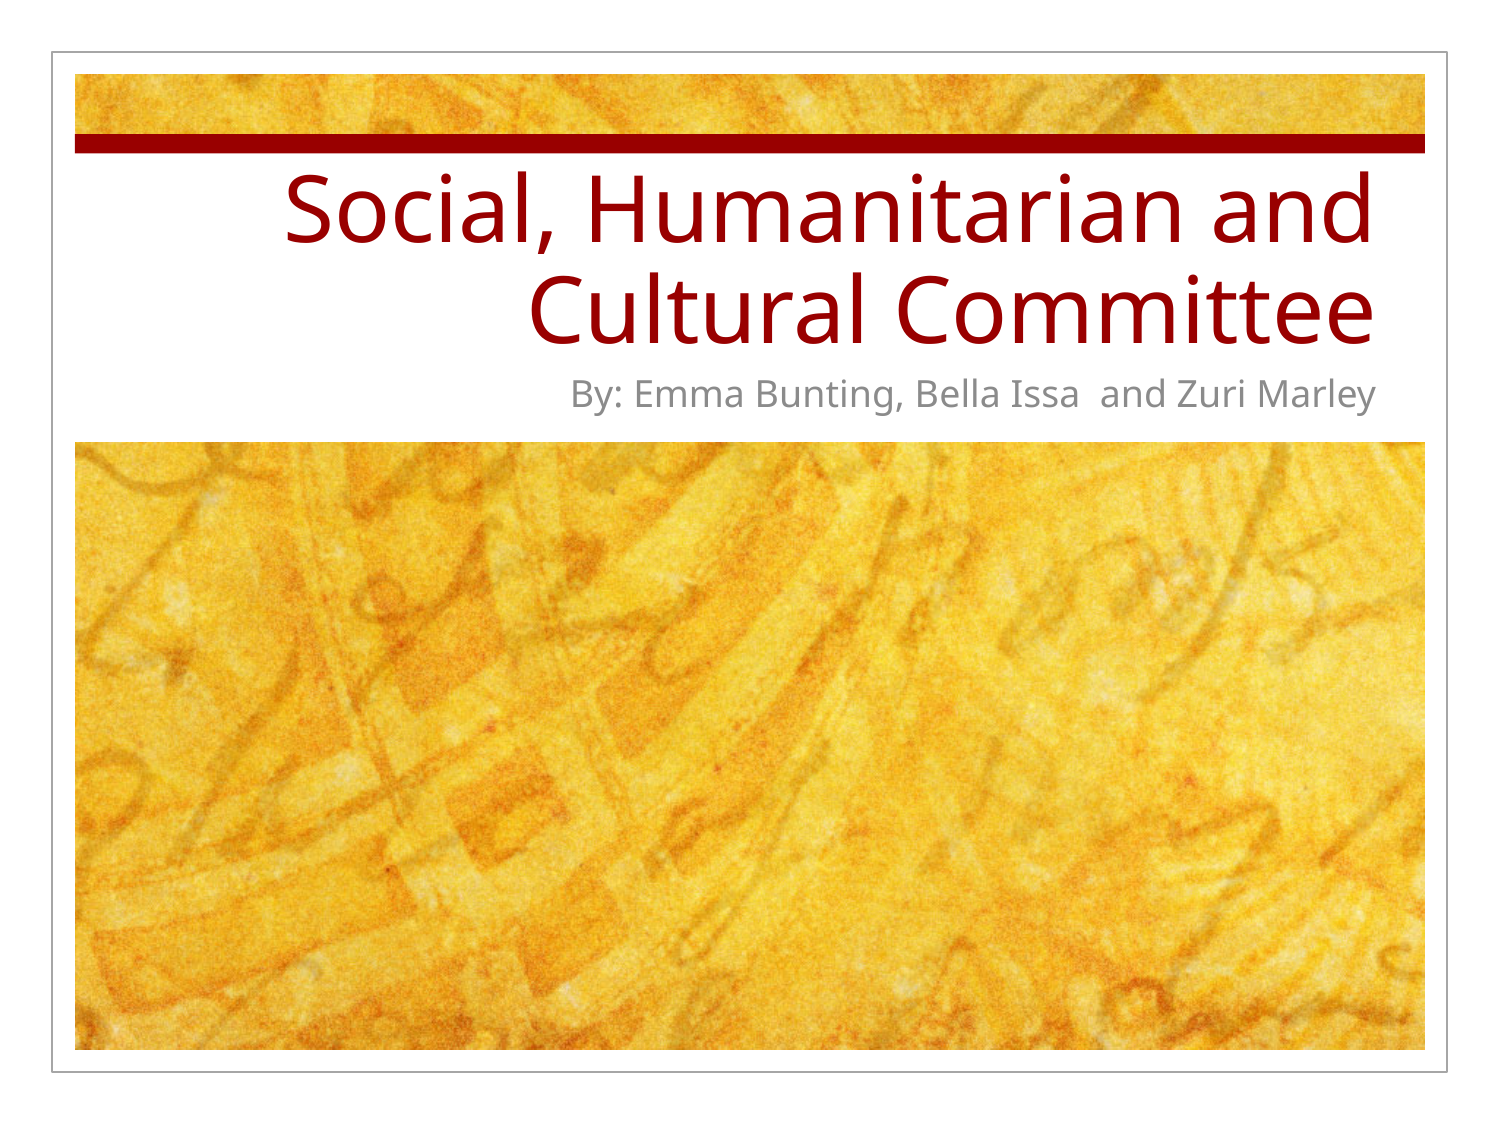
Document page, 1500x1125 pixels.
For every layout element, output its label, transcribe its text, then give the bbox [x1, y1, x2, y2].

picture [75, 442, 1425, 1050]
picture [75, 74, 1425, 134]
subtitle By: Emma Bunting, Bella Issa and Zuri Marley [112, 362, 1392, 439]
title Social, Humanitarian and Cultural Committee [112, 158, 1392, 362]
